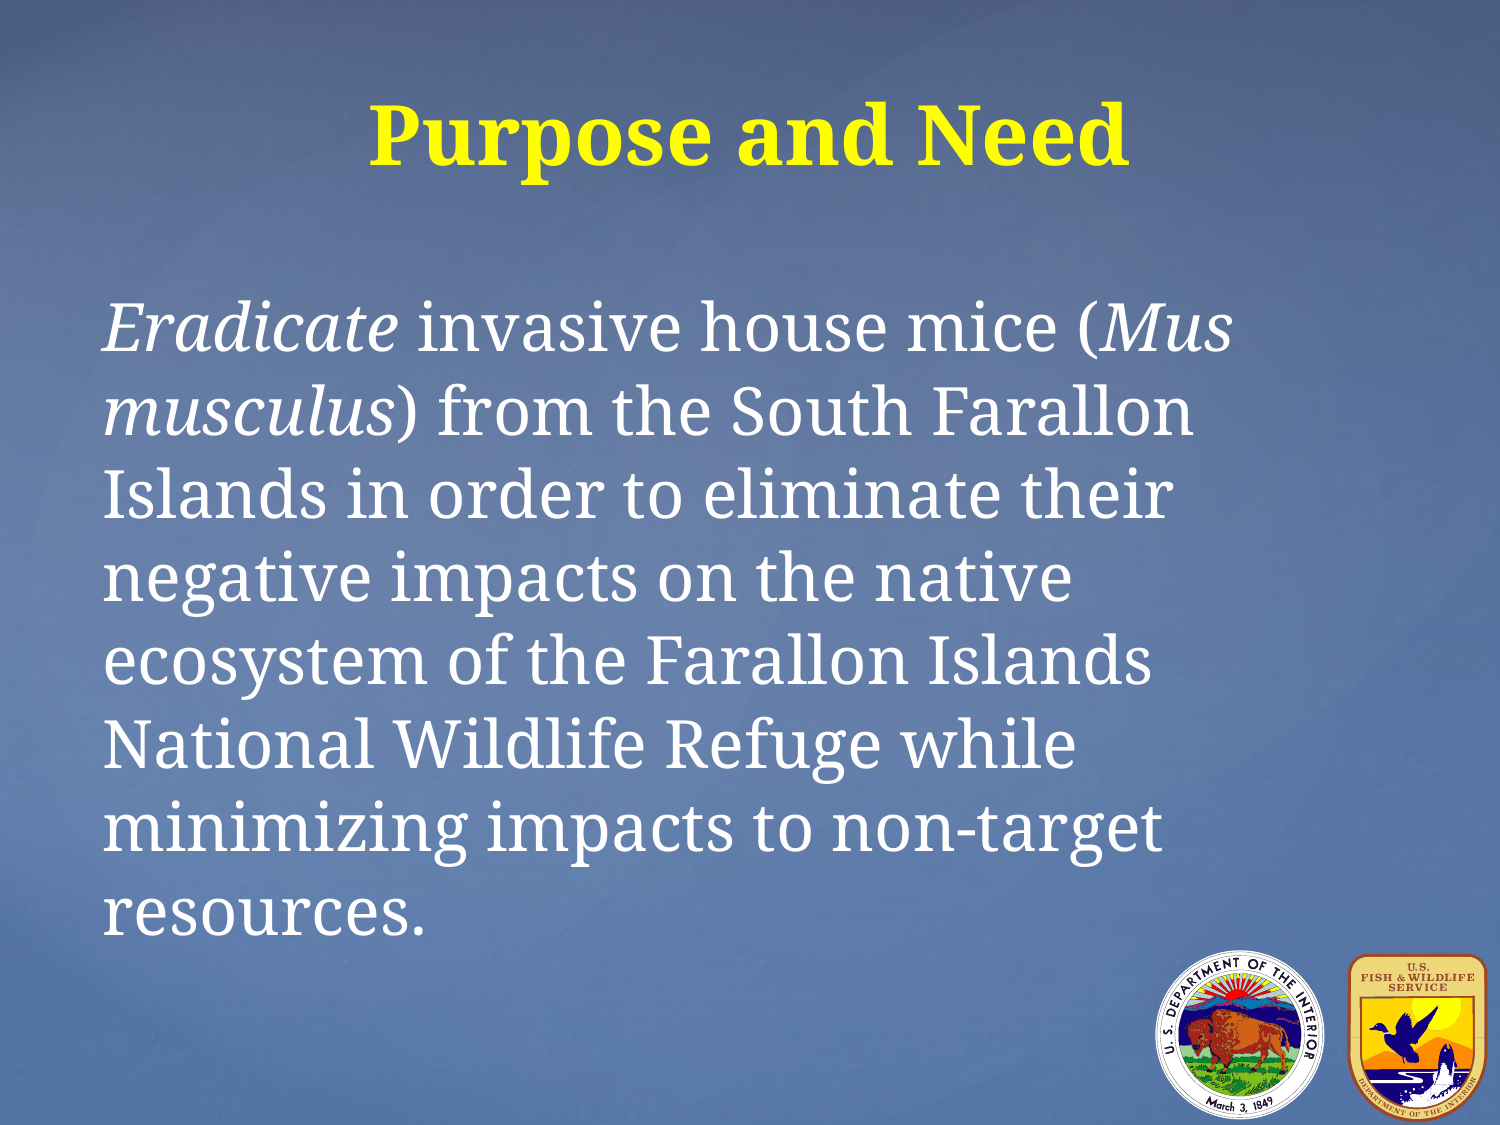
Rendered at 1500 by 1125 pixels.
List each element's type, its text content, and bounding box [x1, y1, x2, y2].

text_box Eradicate invasive house mice (Mus musculus) from the South Farallon Islands in order to eliminate their negative impacts on the native ecosystem of the Farallon Islands National Wildlife Refuge while minimizing impacts to non-target resources. [87, 274, 1400, 1038]
text_box Purpose and Need [74, 74, 1425, 213]
